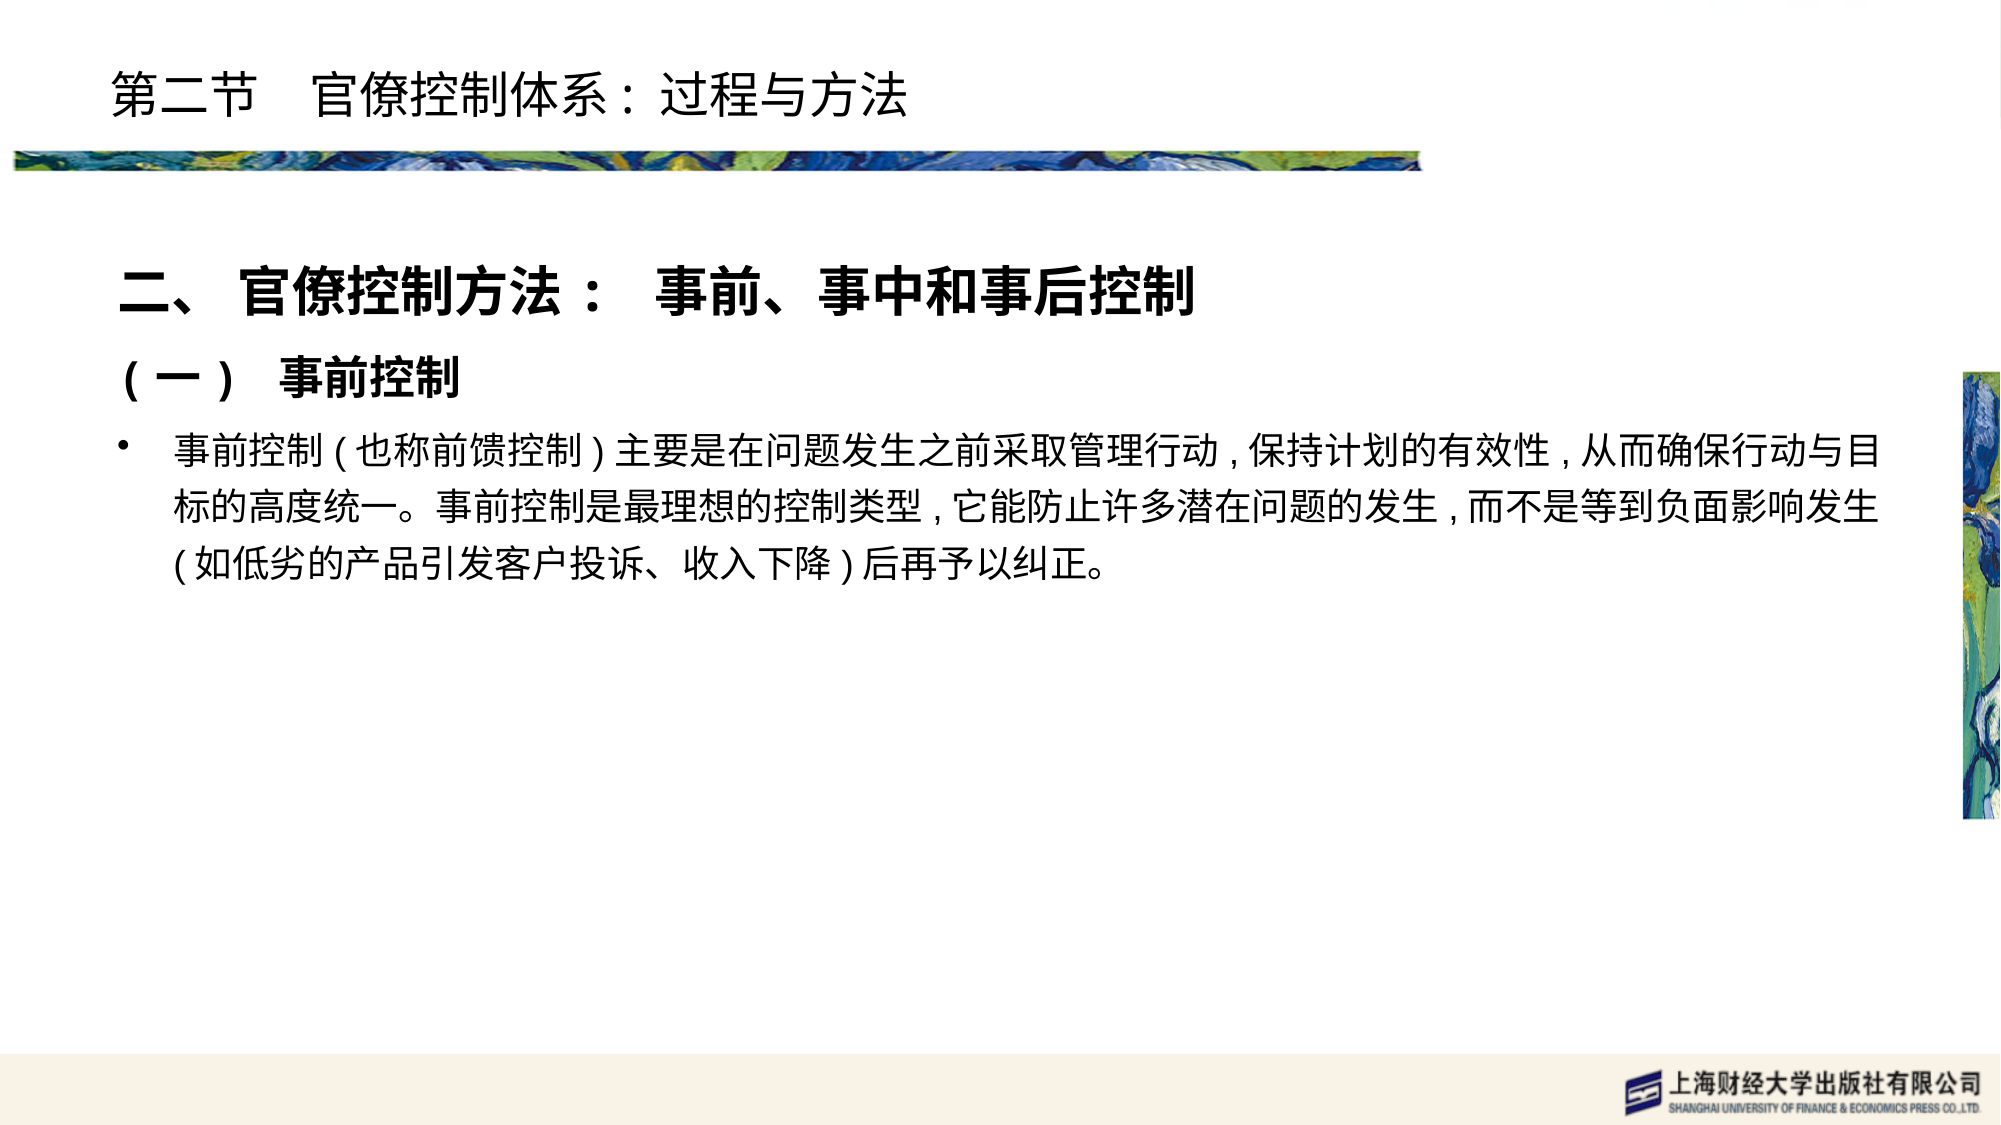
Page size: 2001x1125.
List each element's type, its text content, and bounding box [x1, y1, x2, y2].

title 第二节 官僚控制体系: 过程与方法 [94, 42, 1451, 146]
list 二、 官僚控制方法: 事前、事中和事后控制 (一) 事前控制 事前控制(也称前馈控制)主要是在问题发生之前采取管理行动,保持计划的有效性,从而确保行动与目标的高度统一。事前控制是最理想的控制类型,它能防止许多潜在问题的发生,而不是等到负面影响发生(如低劣的产品引发客户投诉、收入下降)后再予以纠正。 [102, 233, 1898, 1032]
picture [0, 0, 2001, 1125]
